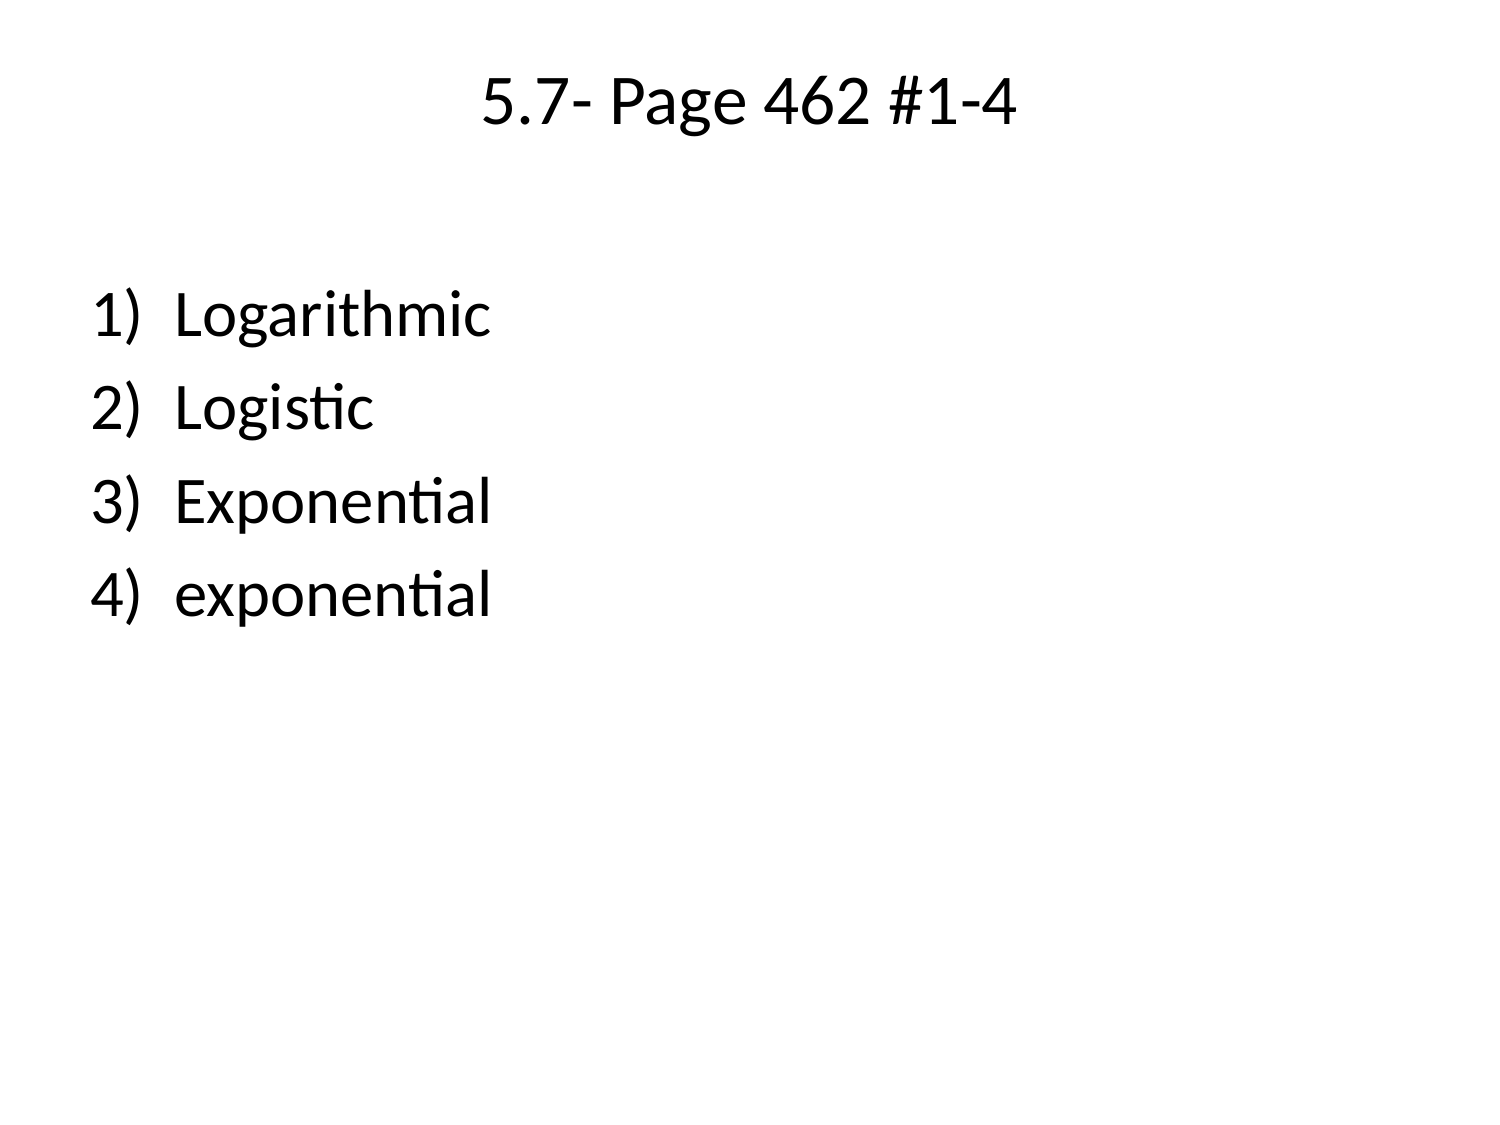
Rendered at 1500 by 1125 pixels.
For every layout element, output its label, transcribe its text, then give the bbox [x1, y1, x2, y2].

list Logarithmic Logistic Exponential exponential [75, 262, 1425, 1005]
title 5.7- Page 462 #1-4 [75, 45, 1425, 233]
